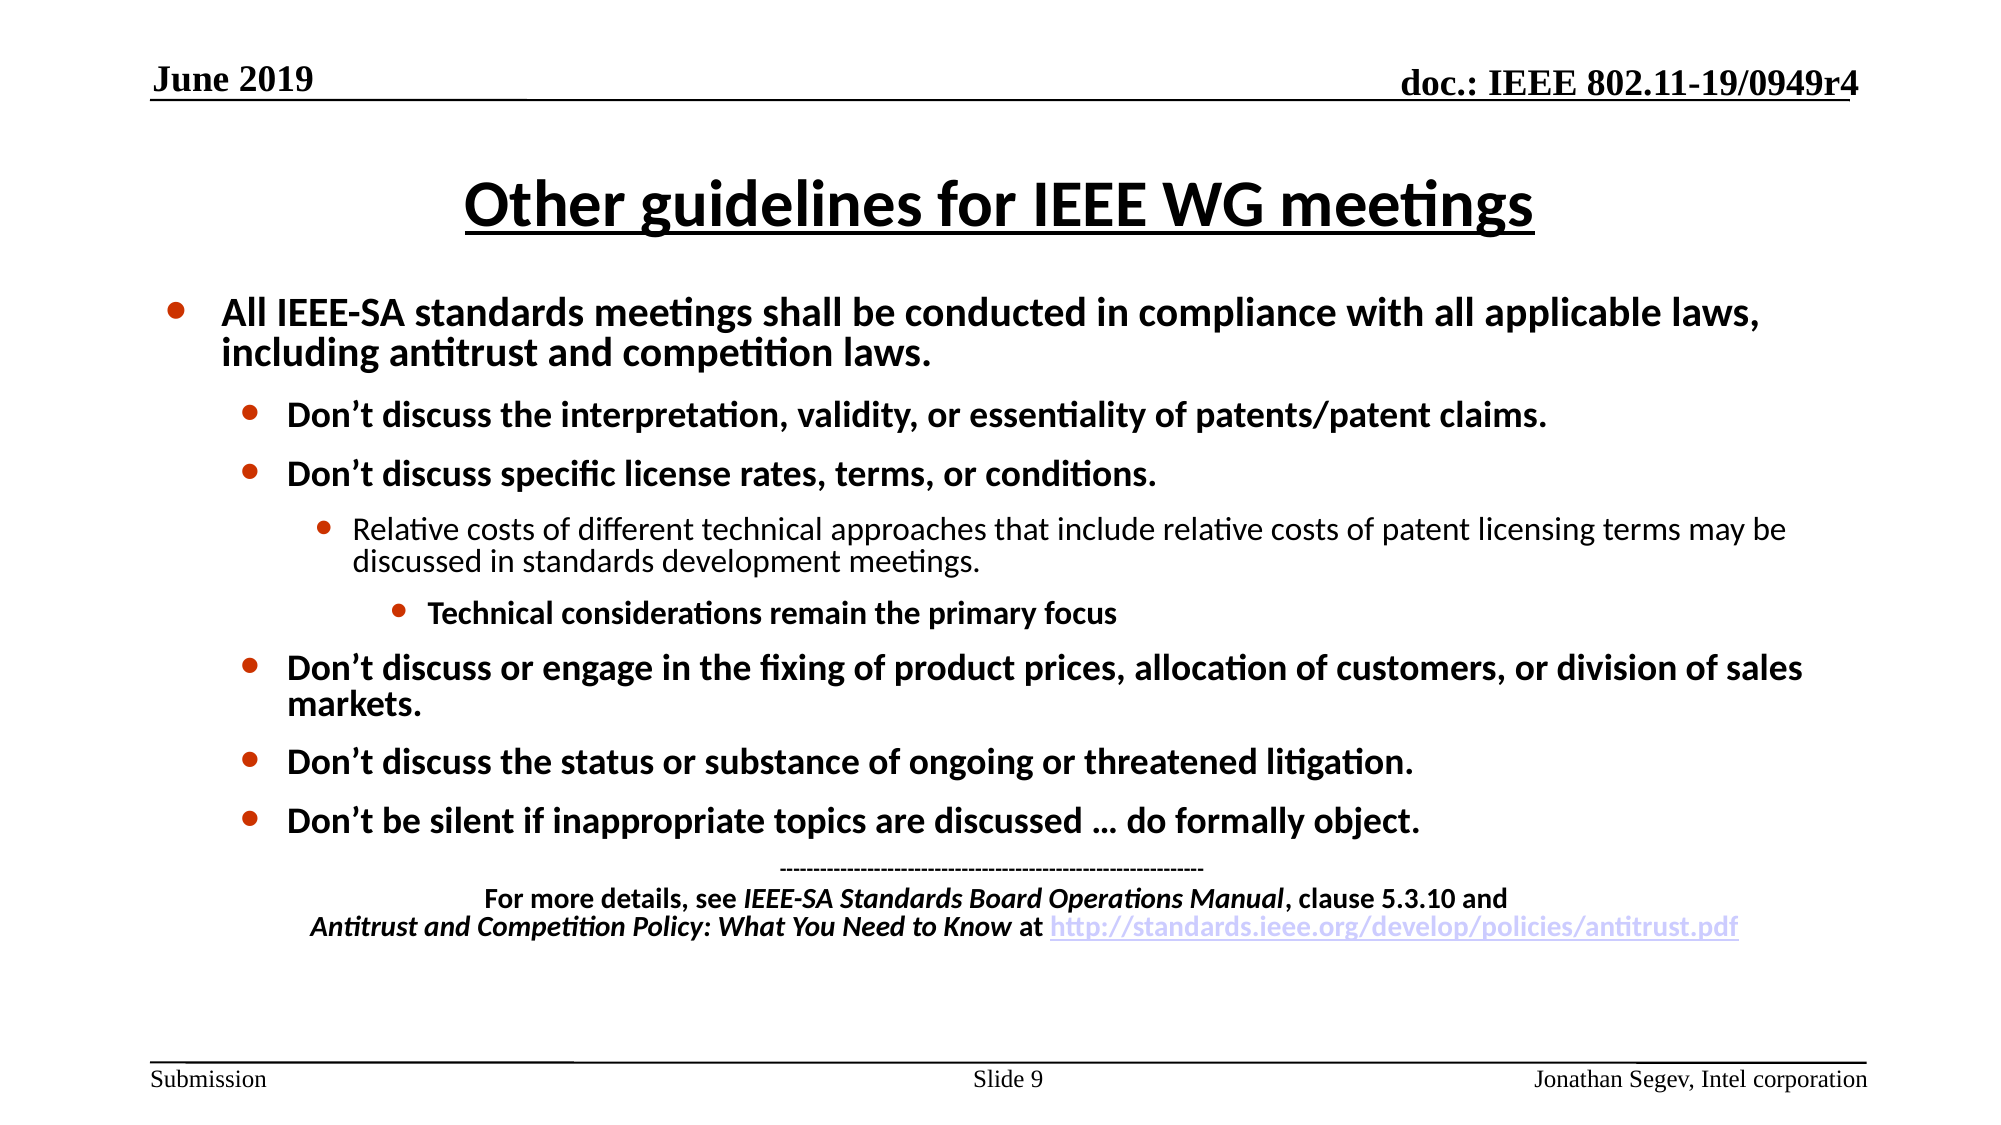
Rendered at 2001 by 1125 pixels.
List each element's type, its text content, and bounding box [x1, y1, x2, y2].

list All IEEE-SA standards meetings shall be conducted in compliance with all applicable laws, including antitrust and competition laws. Don’t discuss the interpretation, validity, or essentiality of patents/patent claims. Don’t discuss specific license rates, terms, or conditions. Relative costs of different technical approaches that include relative costs of patent licensing terms may be discussed in standards development meetings. Technical considerations remain the primary focus Don’t discuss or engage in the fixing of product prices, allocation of customers, or division of sales markets. Don’t discuss the status or substance of ongoing or threatened litigation. Don’t be silent if inappropriate topics are discussed … do formally object. --------------------------------------------------------------- For more details, see IEEE-SA Standards Board Operations Manual, clause 5.3.10 and Antitrust and Competition Policy: What You Need to Know at http://standards.ieee.org/develop/policies/antitrust.pdf [149, 286, 1850, 1000]
slide_number Slide 9 [950, 1061, 1067, 1123]
title Other guidelines for IEEE WG meetings [149, 112, 1850, 286]
footer Jonathan Segev, Intel corporation [1171, 1061, 1869, 1093]
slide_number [152, 54, 563, 100]
